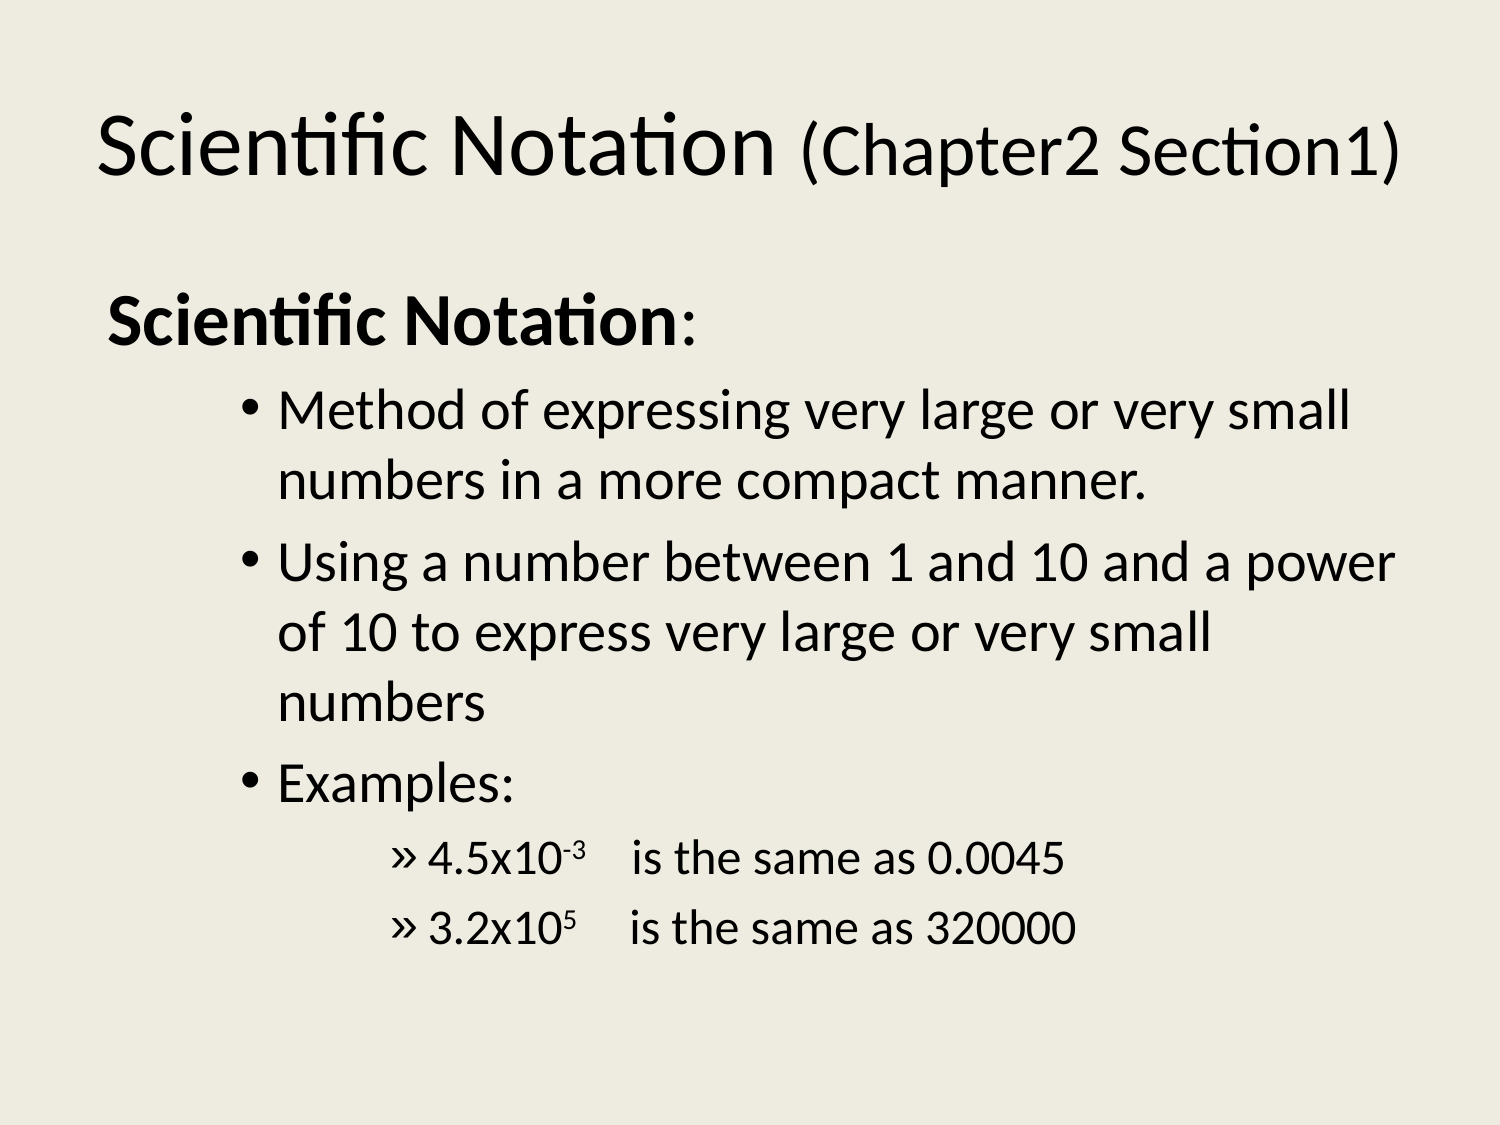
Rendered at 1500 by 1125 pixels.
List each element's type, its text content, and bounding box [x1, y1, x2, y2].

title Scientific Notation (Chapter2 Section1) [75, 45, 1425, 233]
list Scientific Notation: Method of expressing very large or very small numbers in a more compact manner. Using a number between 1 and 10 and a power of 10 to express very large or very small numbers Examples: 4.5x10-3 is the same as 0.0045 3.2x105 is the same as 320000 [75, 262, 1425, 1005]
